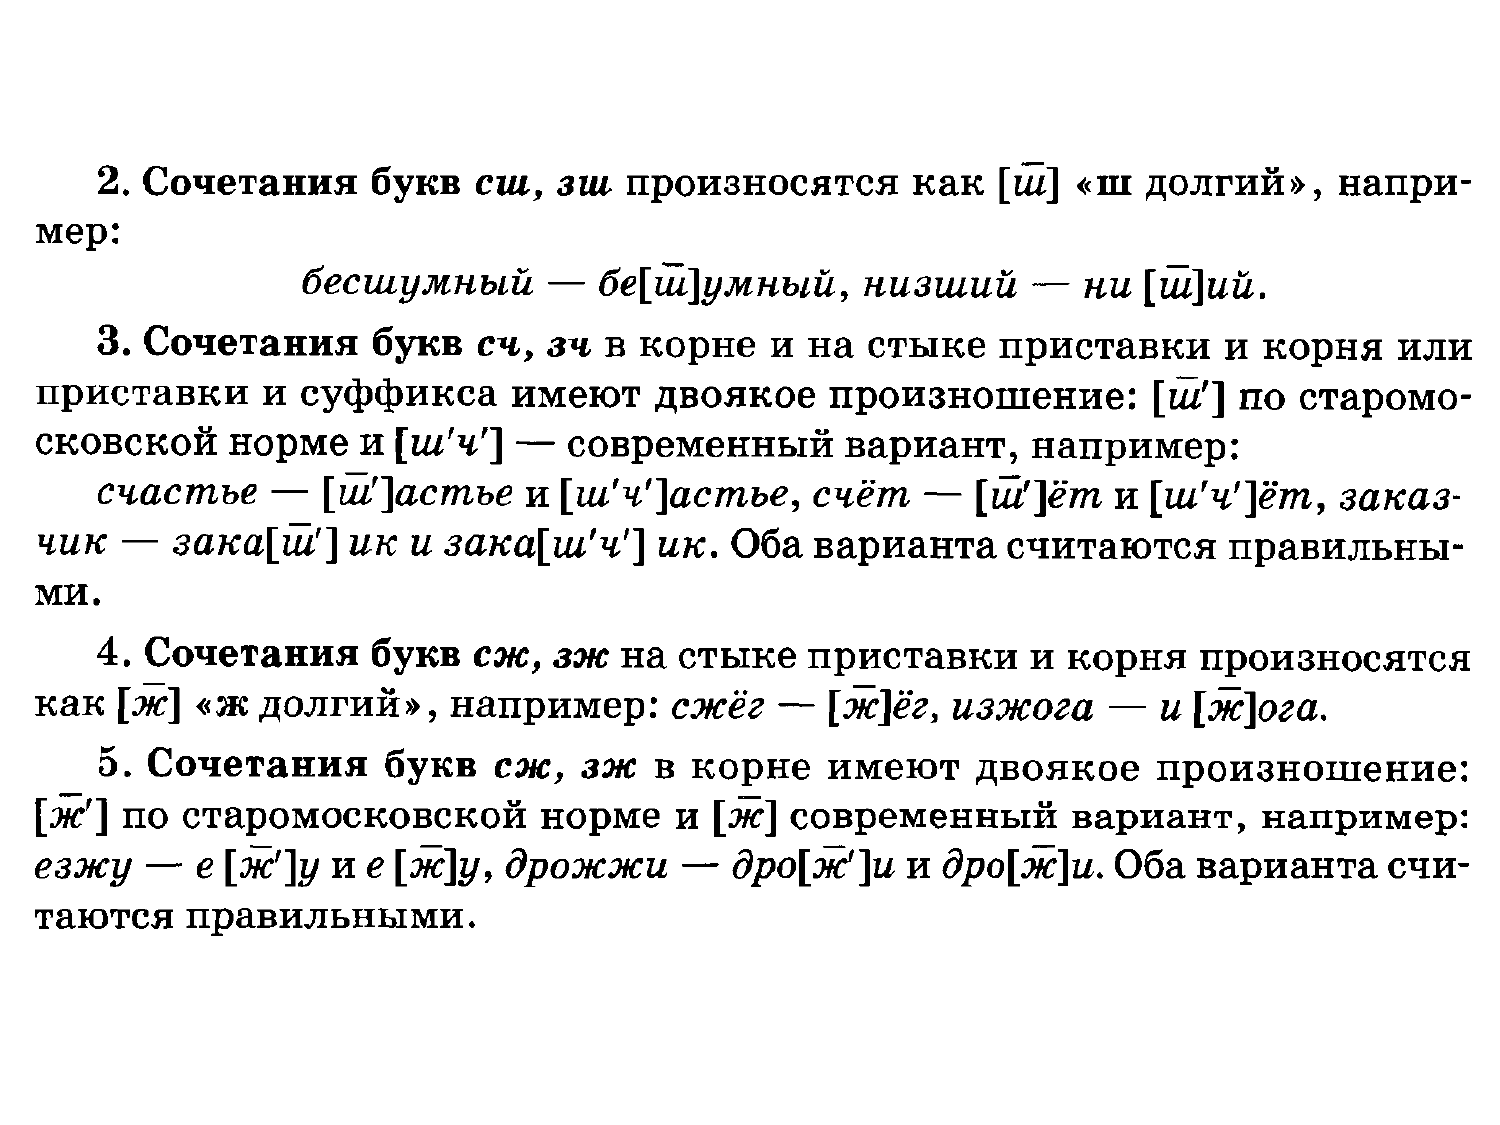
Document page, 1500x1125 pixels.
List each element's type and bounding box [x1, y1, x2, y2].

picture [1, 160, 1500, 941]
